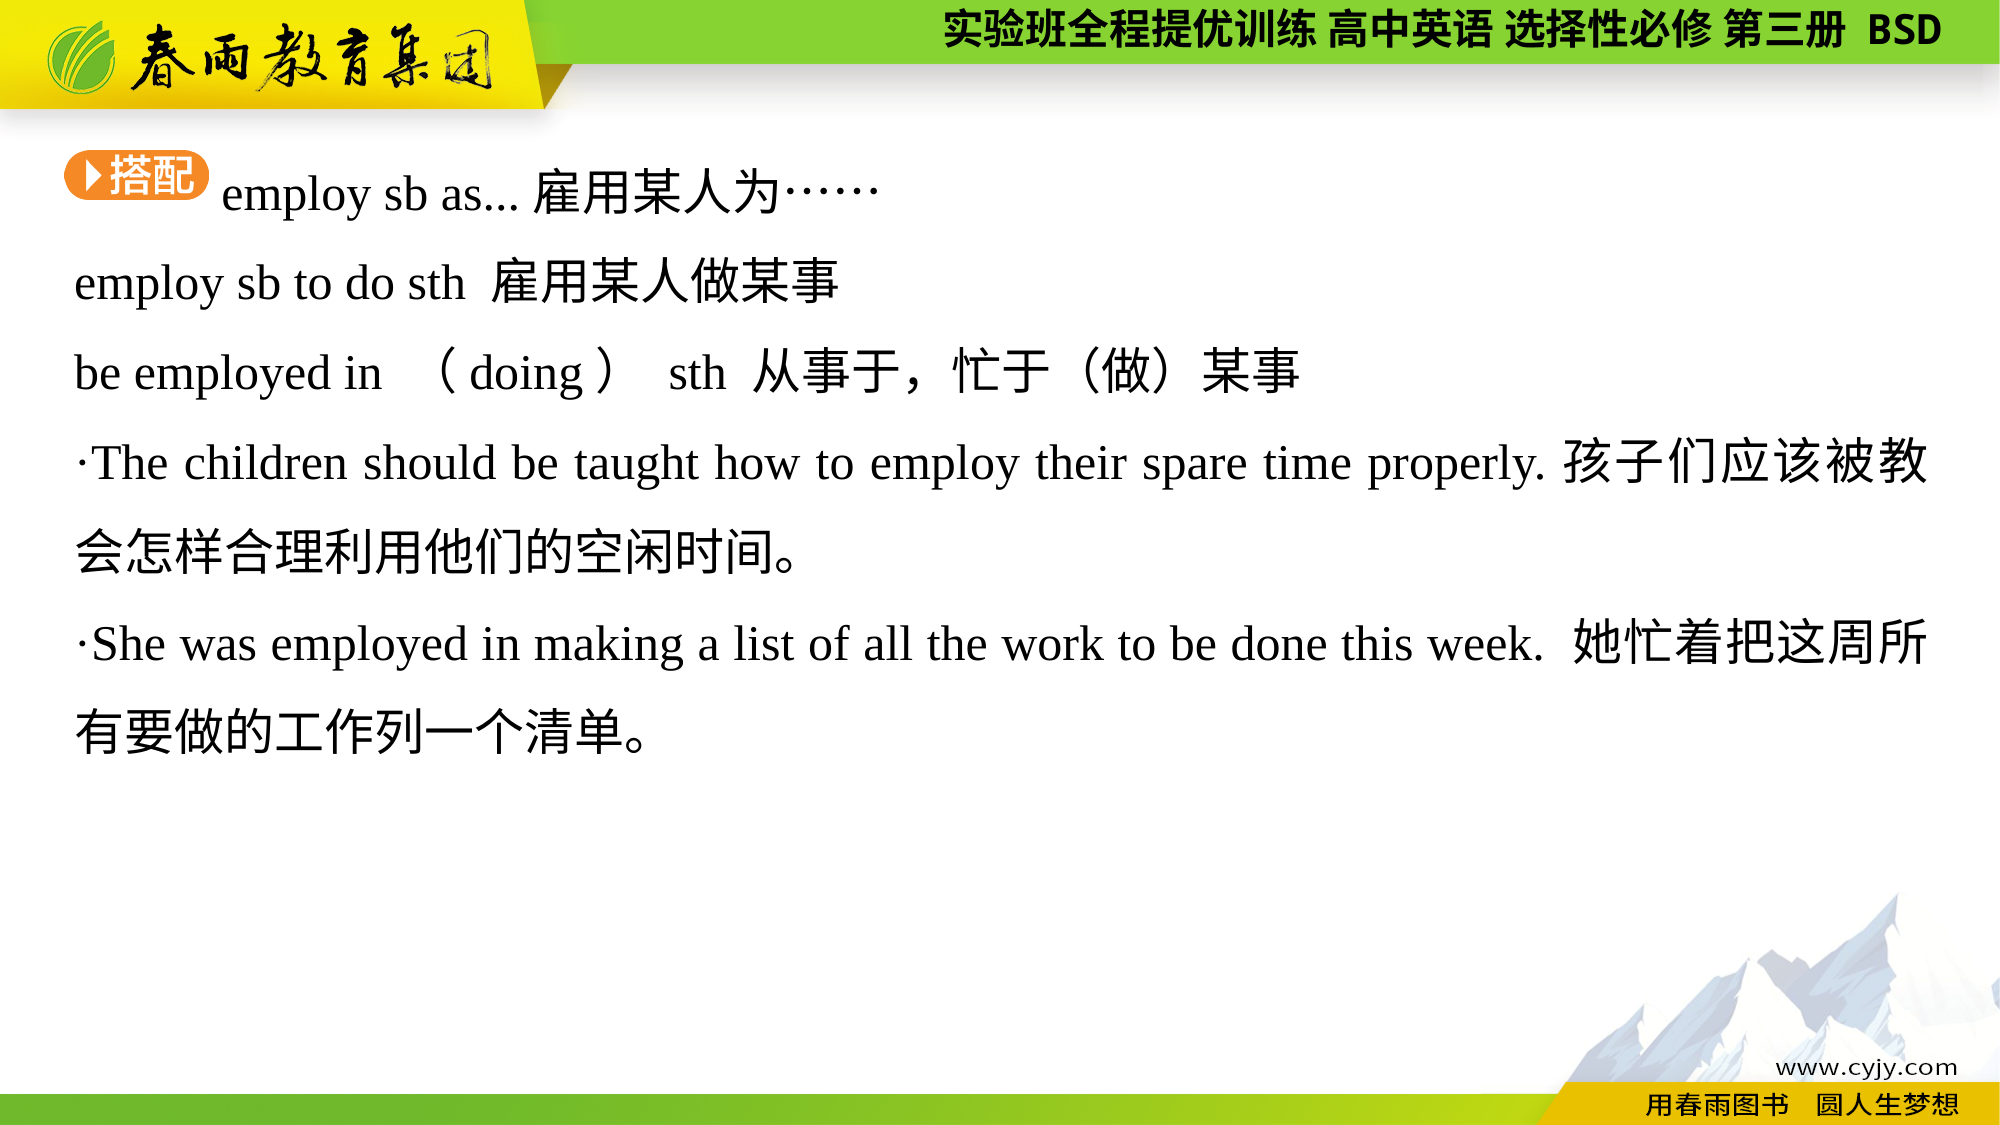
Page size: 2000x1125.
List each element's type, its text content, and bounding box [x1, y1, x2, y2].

list employ sb as...雇用某人为…… employ sb to do sth 雇用某人做某事 be employed in （doing） sth 从事于，忙于（做）某事 ·The children should be taught how to employ their spare time properly.孩子们应该被教会怎样合理利用他们的空闲时间。 ·She was employed in making a list of all the work to be done this week. 她忙着把这周所有要做的工作列一个清单。 [59, 122, 1944, 774]
picture [0, 0, 2000, 1125]
